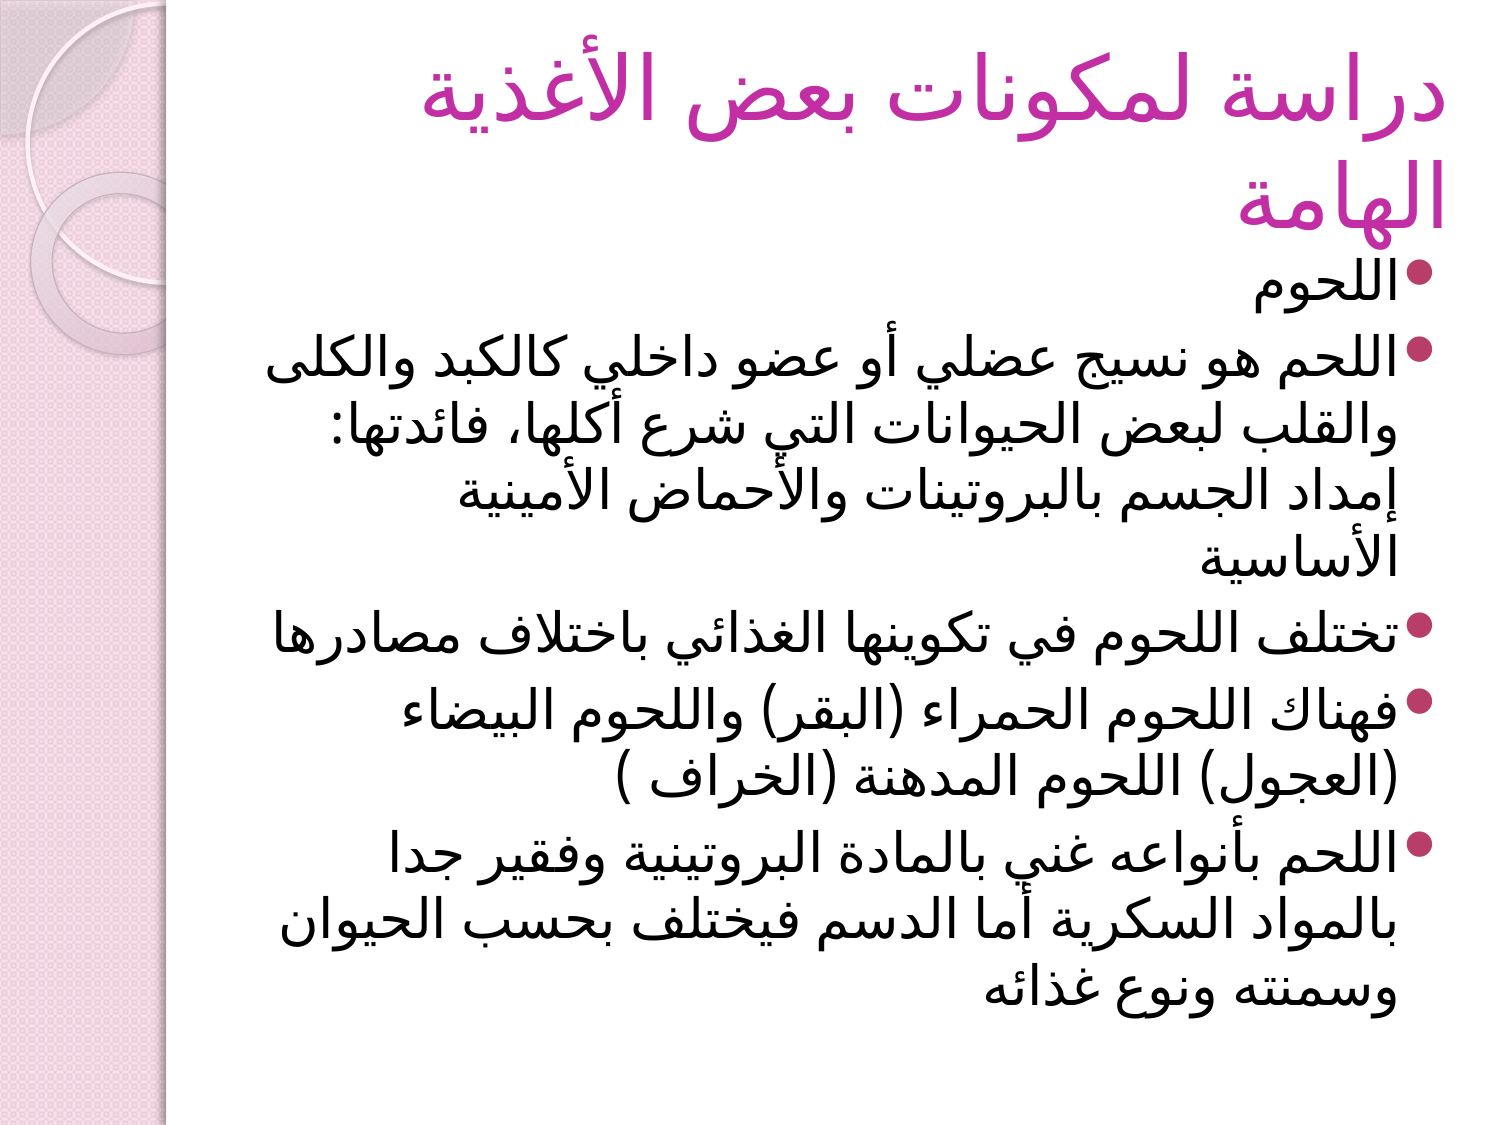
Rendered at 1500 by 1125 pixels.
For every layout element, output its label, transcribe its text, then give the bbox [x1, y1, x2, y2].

list اللحوم اللحم هو نسيج عضلي أو عضو داخلي كالكبد والكلى والقلب لبعض الحيوانات التي شرع أكلها، فائدتها: إمداد الجسم بالبروتينات والأحماض الأمينية الأساسية تختلف اللحوم في تكوينها الغذائي باختلاف مصادرها فهناك اللحوم الحمراء (البقر) واللحوم البيضاء (العجول) اللحوم المدهنة (الخراف ) اللحم بأنواعه غني بالمادة البروتينية وفقير جدا بالمواد السكرية أما الدسم فيختلف بحسب الحيوان وسمنته ونوع غذائه [235, 237, 1466, 1025]
title دراسة لمكونات بعض الأغذية الهامة [235, 45, 1466, 233]
